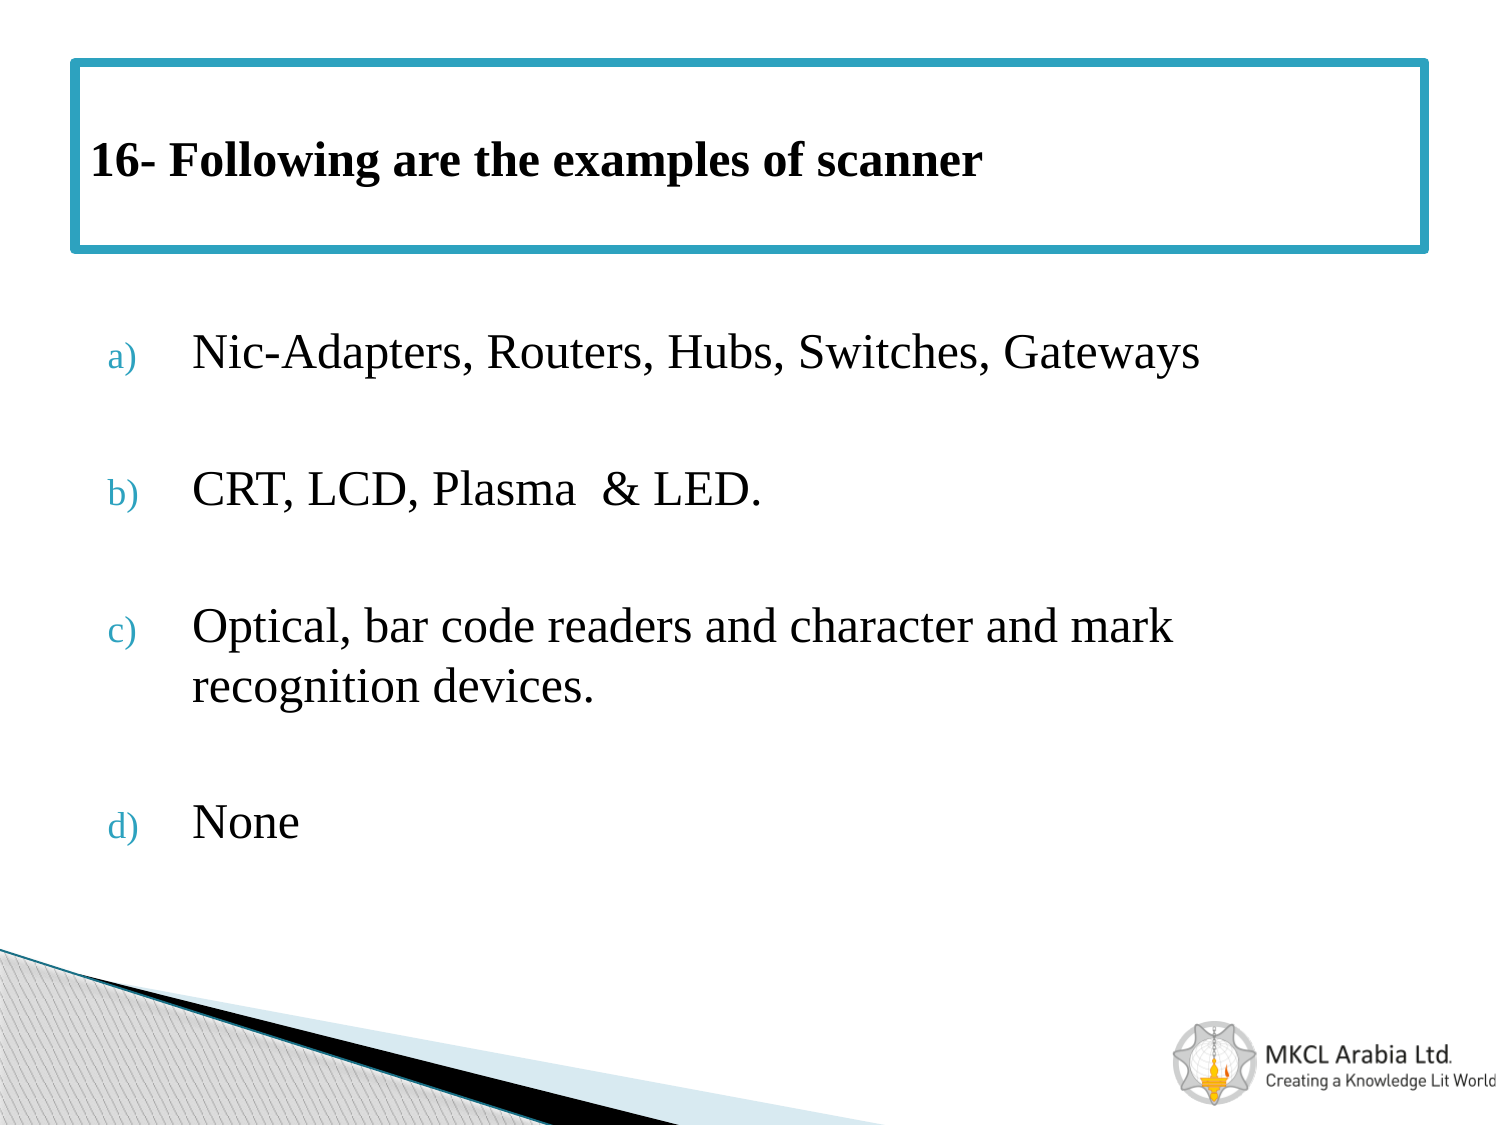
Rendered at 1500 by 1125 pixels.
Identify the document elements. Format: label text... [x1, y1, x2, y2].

picture [1172, 1021, 1496, 1106]
list Nic-Adapters, Routers, Hubs, Switches, Gateways CRT, LCD, Plasma & LED. Optical, bar code readers and character and mark recognition devices. None [75, 254, 1425, 986]
title 16- Following are the examples of scanner [70, 58, 1429, 254]
